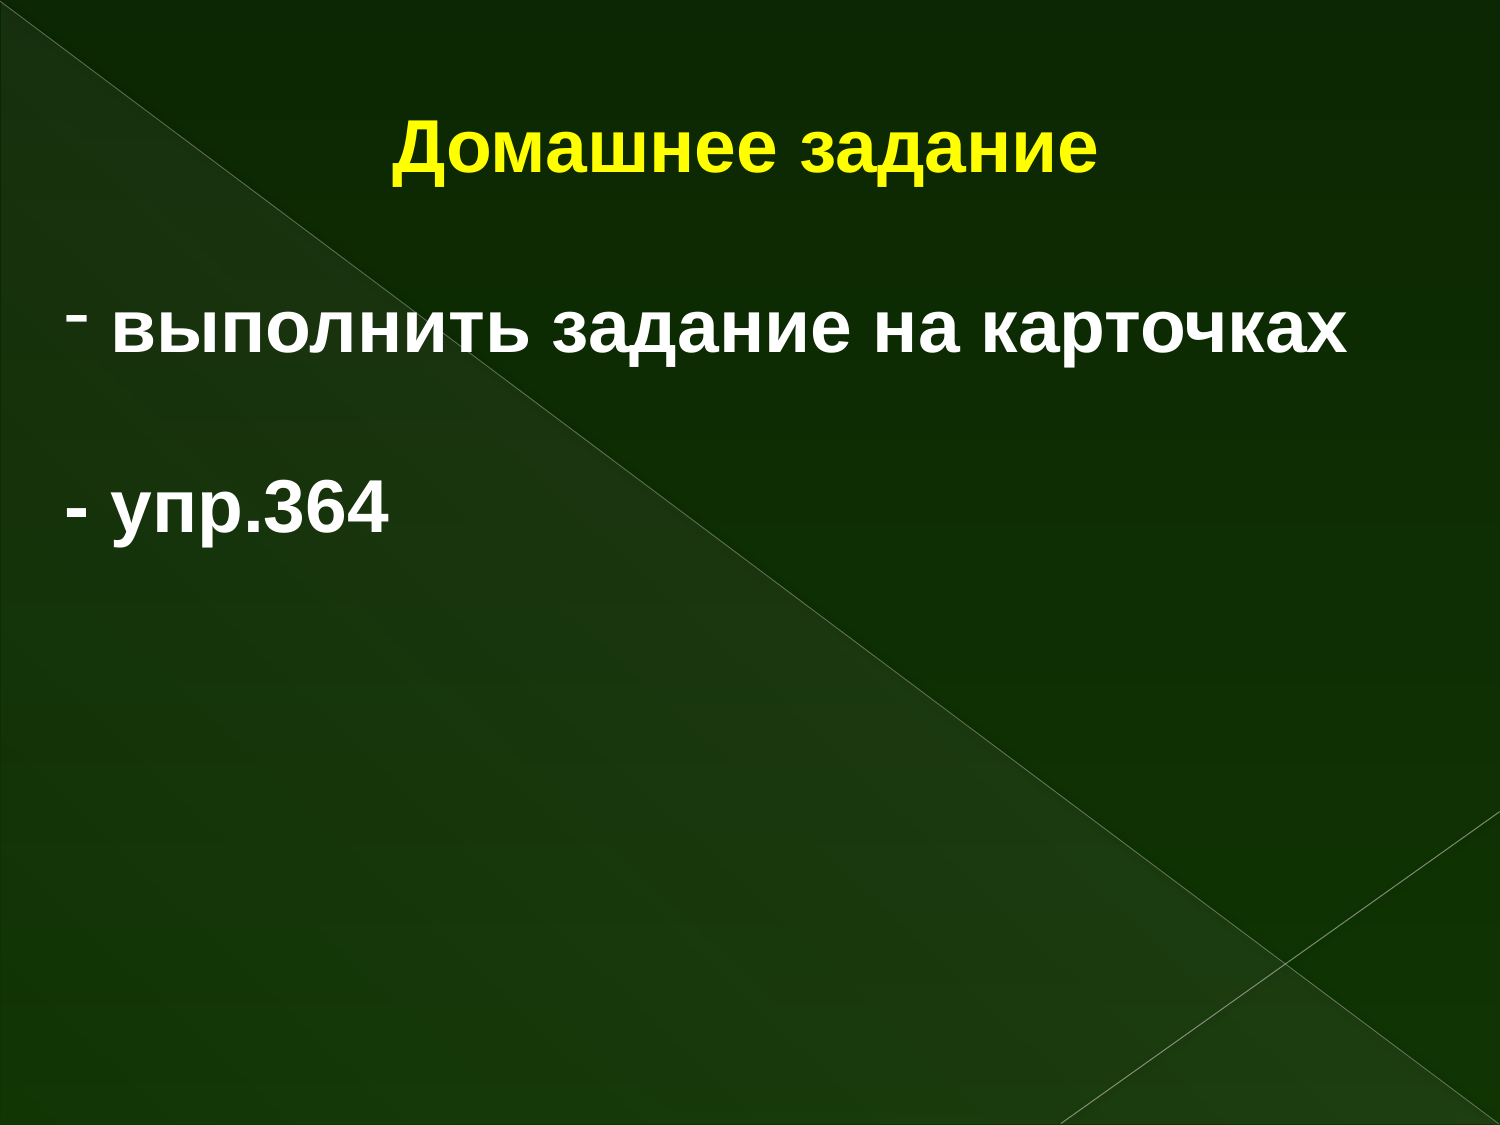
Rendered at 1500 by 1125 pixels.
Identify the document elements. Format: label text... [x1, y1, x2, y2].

text_box Домашнее задание выполнить задание на карточках - упр.364 [49, 89, 1463, 555]
